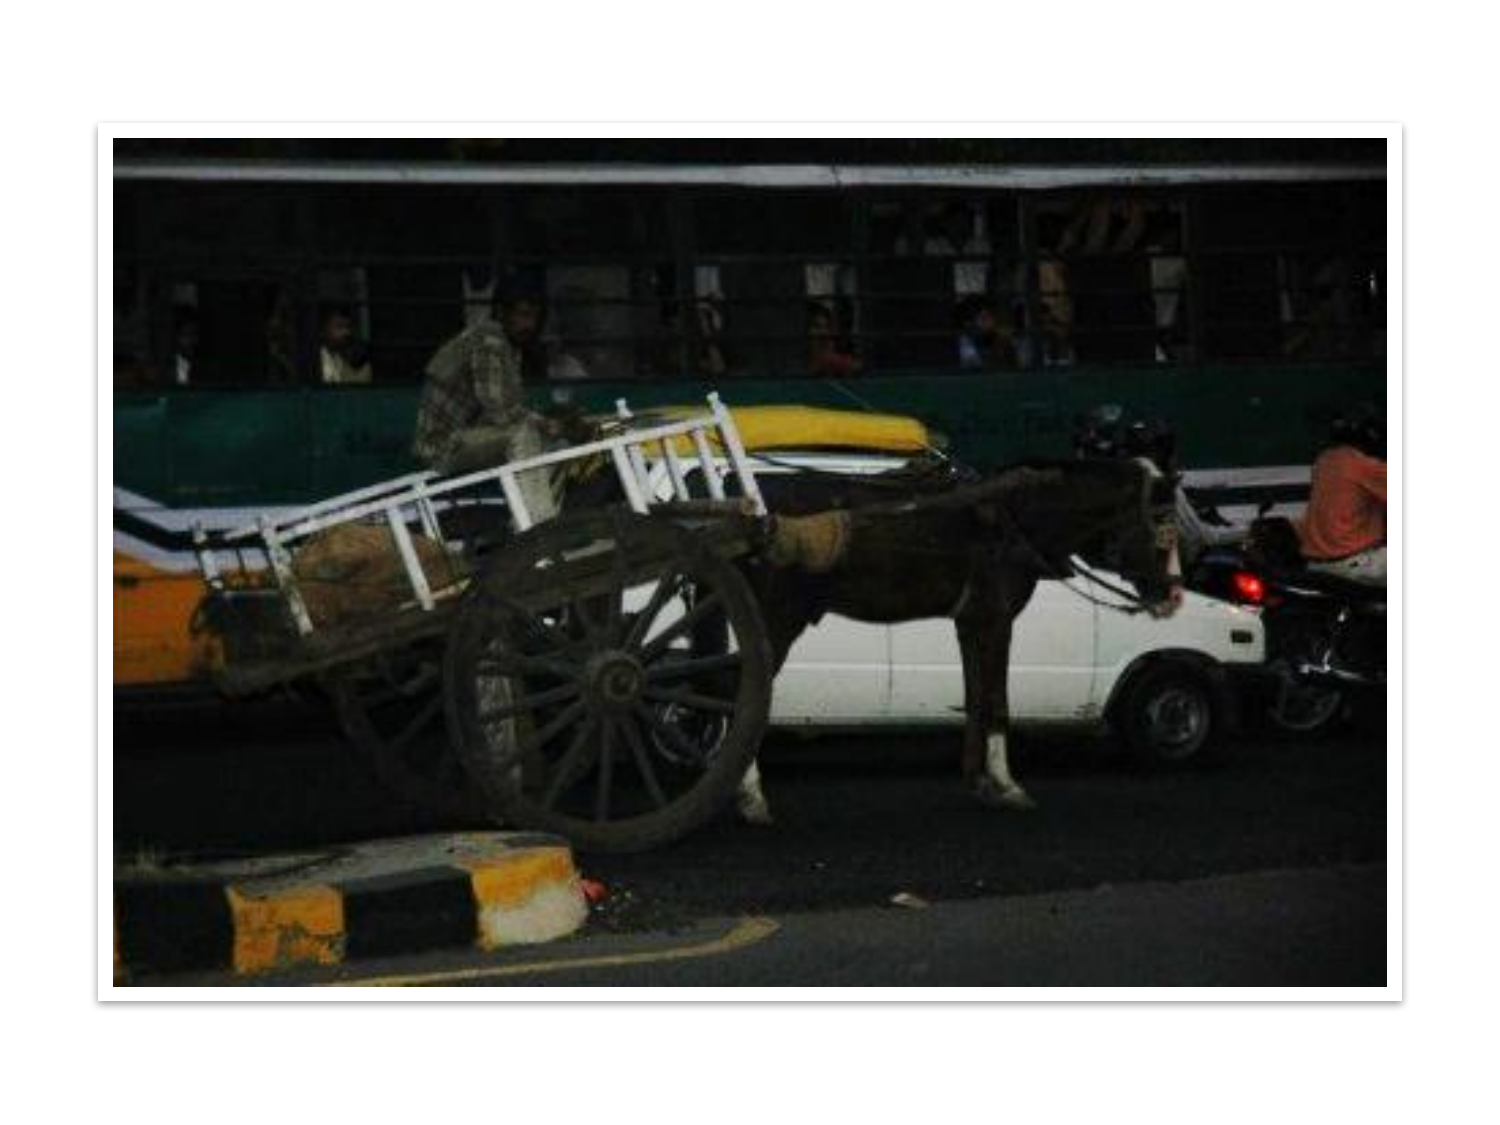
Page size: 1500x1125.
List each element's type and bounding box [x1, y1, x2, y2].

picture [112, 137, 1388, 987]
